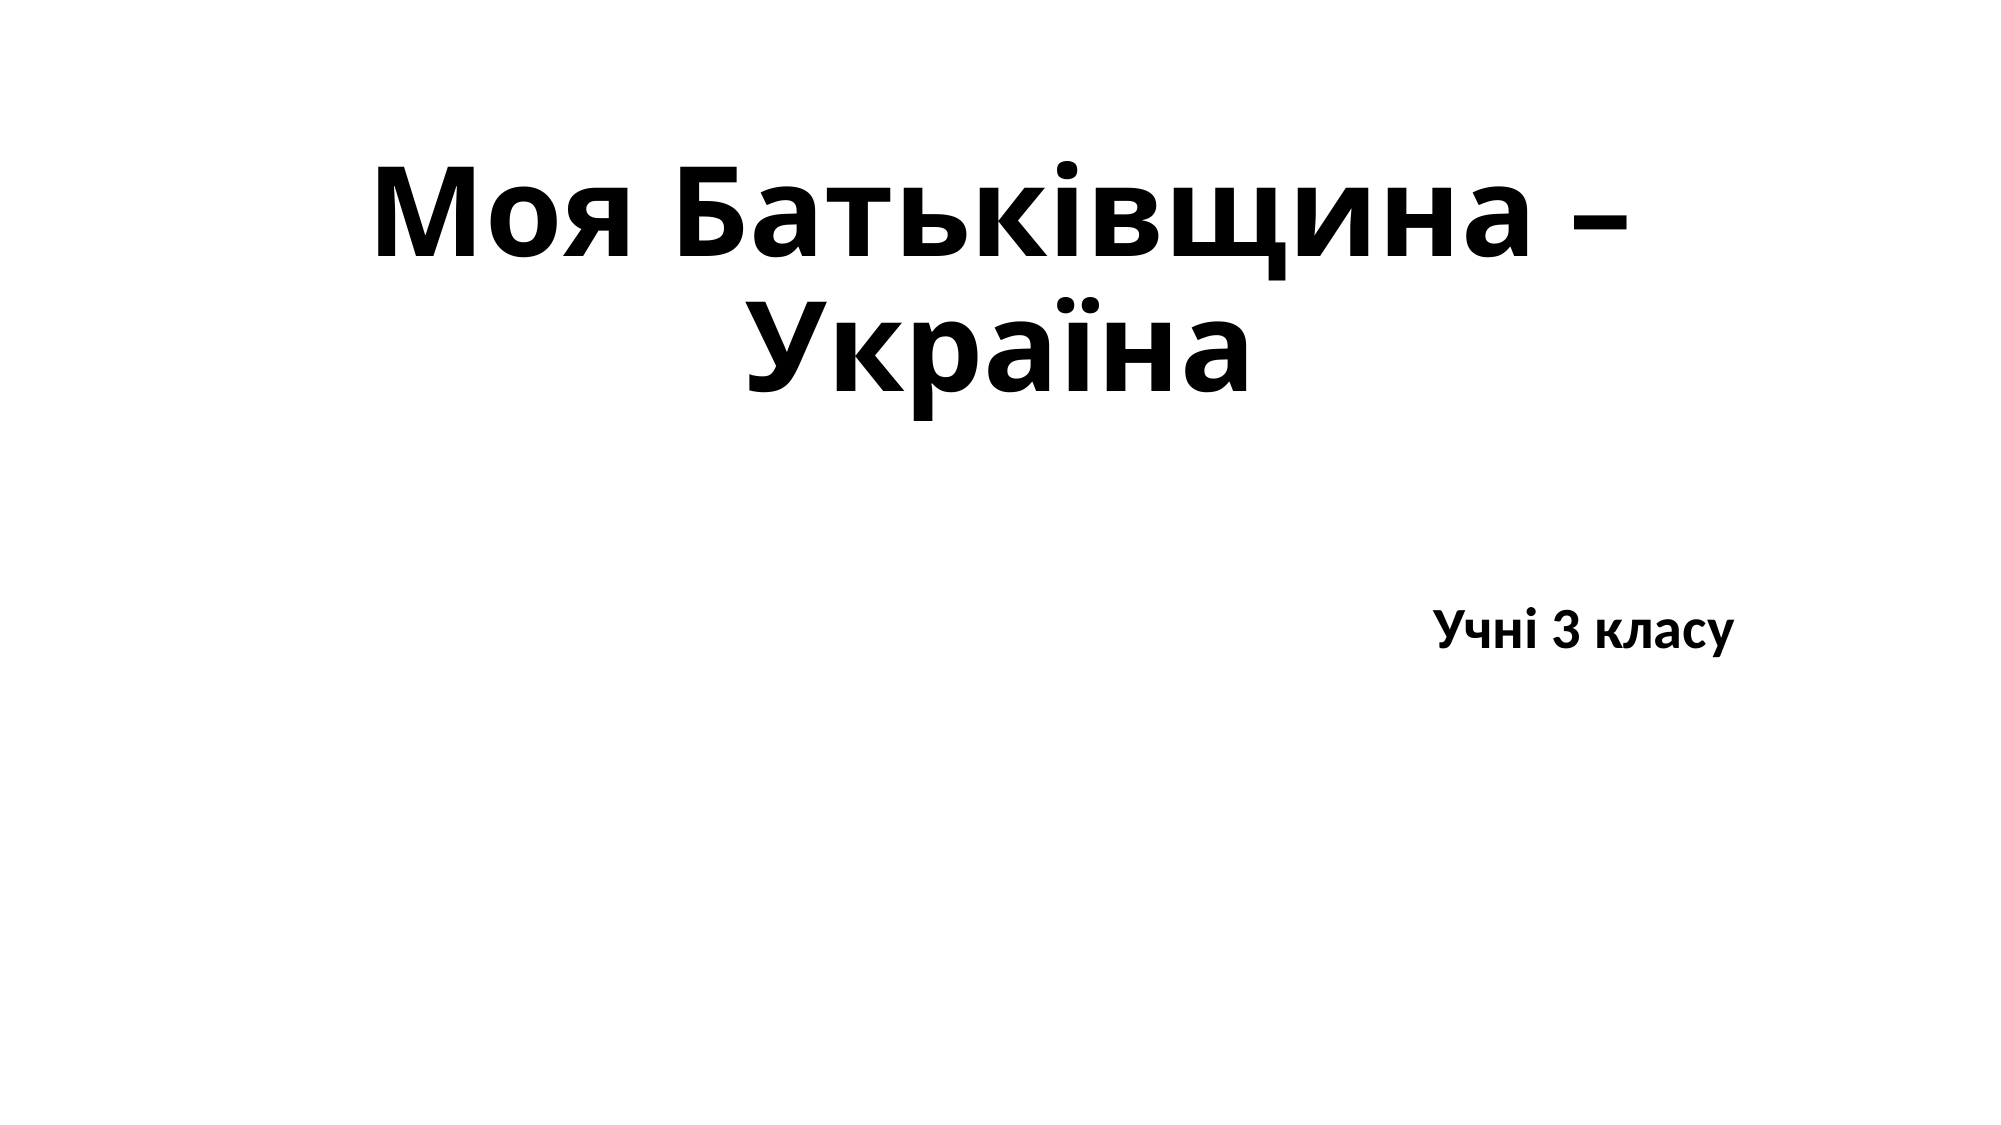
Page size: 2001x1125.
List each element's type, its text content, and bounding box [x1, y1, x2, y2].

subtitle Учні 3 класу [249, 590, 1750, 863]
title Моя Батьківщина – Україна [249, 184, 1750, 576]
